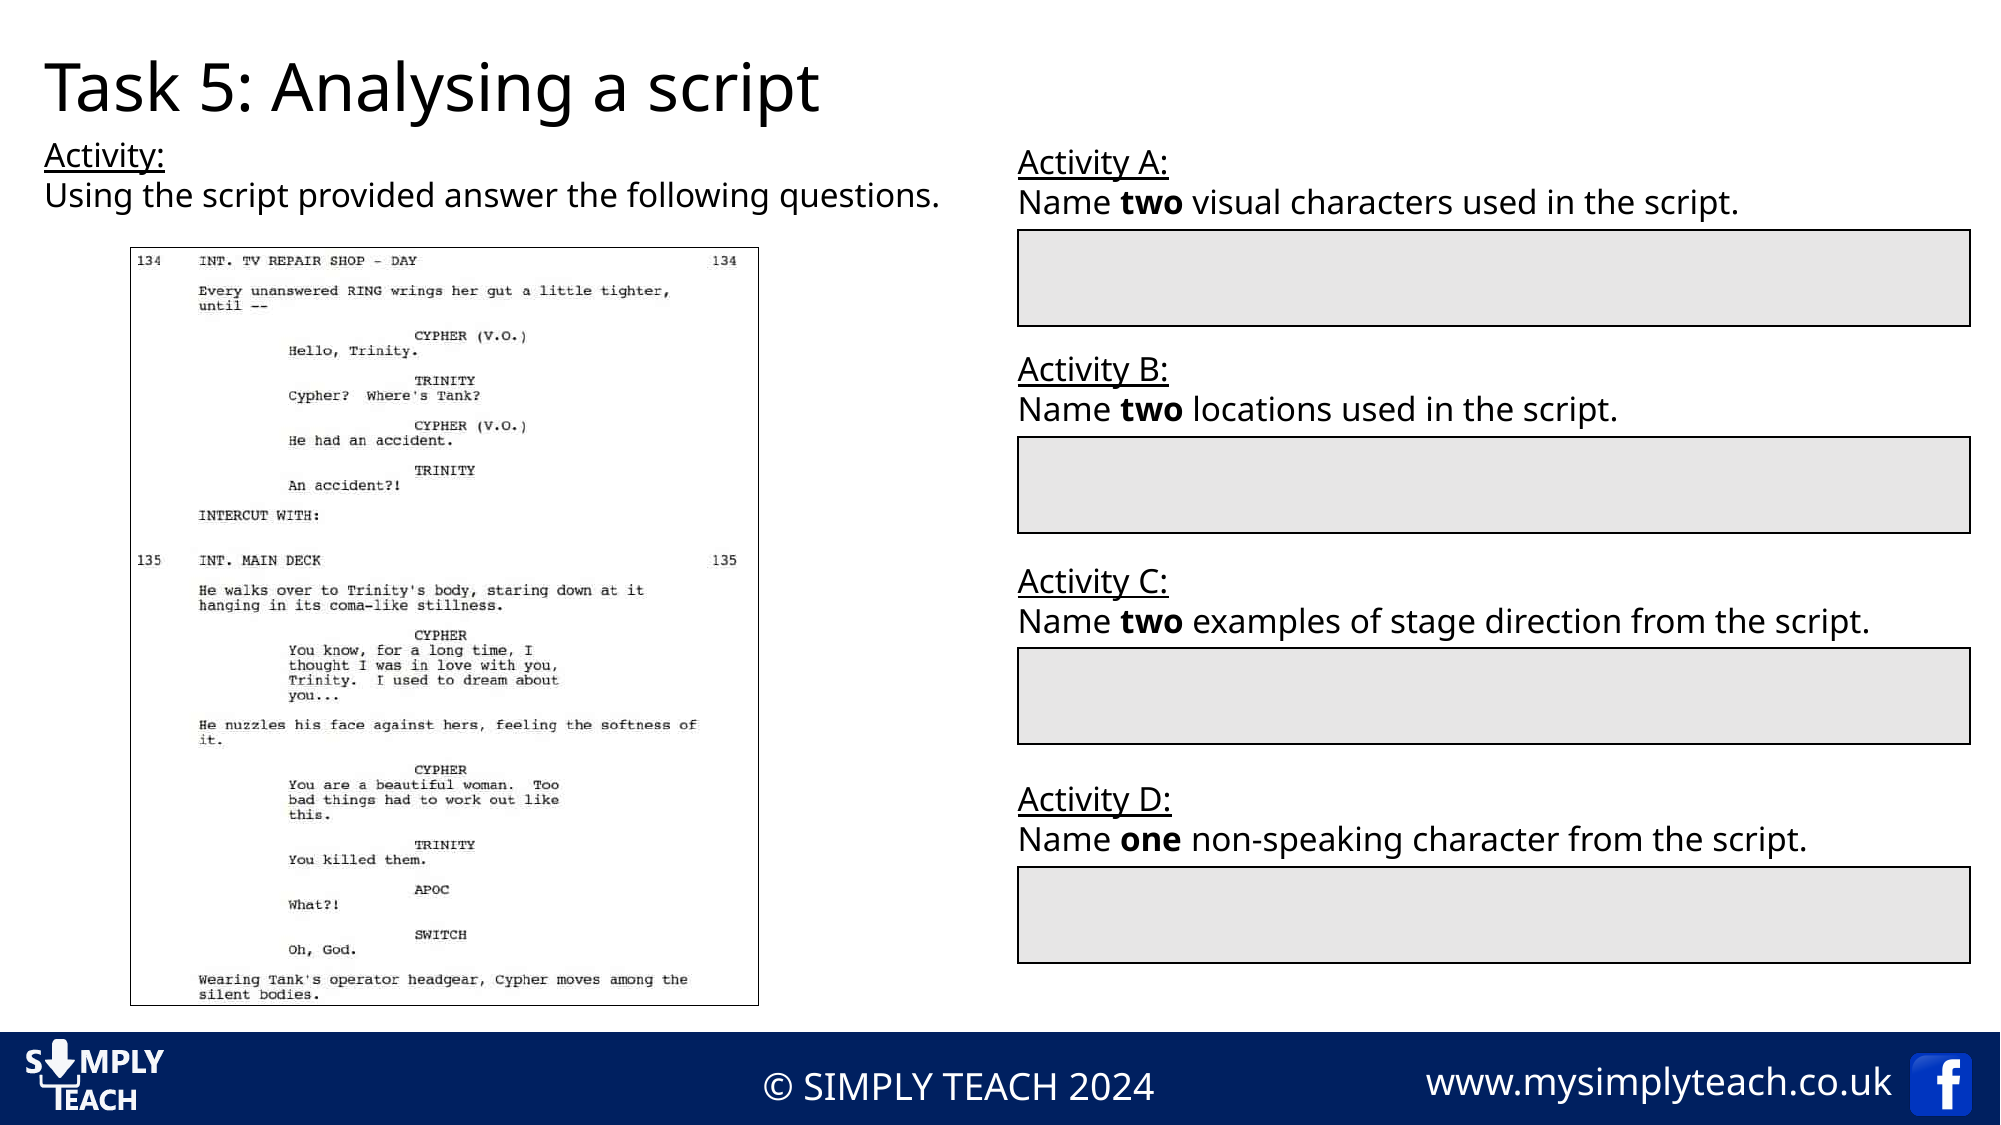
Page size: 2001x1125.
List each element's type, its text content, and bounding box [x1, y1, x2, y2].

text_box Activity C: Name two examples of stage direction from the script. [1002, 552, 1911, 648]
text_box Activity A: Name two visual characters used in the script. [1002, 133, 1911, 229]
picture [1907, 1050, 1976, 1119]
text_box www.mysimplyteach.co.uk [1411, 1050, 1907, 1111]
text_box © SIMPLY TEACH 2024 [621, 1055, 1296, 1115]
text_box [1017, 229, 1971, 327]
picture [15, 1033, 182, 1122]
text_box Activity B: Name two locations used in the script. [1002, 341, 1911, 436]
text_box Activity D: Name one non-speaking character from the script. [1002, 771, 1911, 866]
text_box Activity: Using the script provided answer the following questions. [29, 127, 1908, 262]
text_box [1017, 866, 1971, 964]
text_box [1017, 647, 1971, 745]
text_box Task 5: Analysing a script [29, 37, 1537, 127]
picture [130, 247, 759, 1006]
text_box [1017, 436, 1971, 534]
text_box [0, 1032, 2000, 1125]
